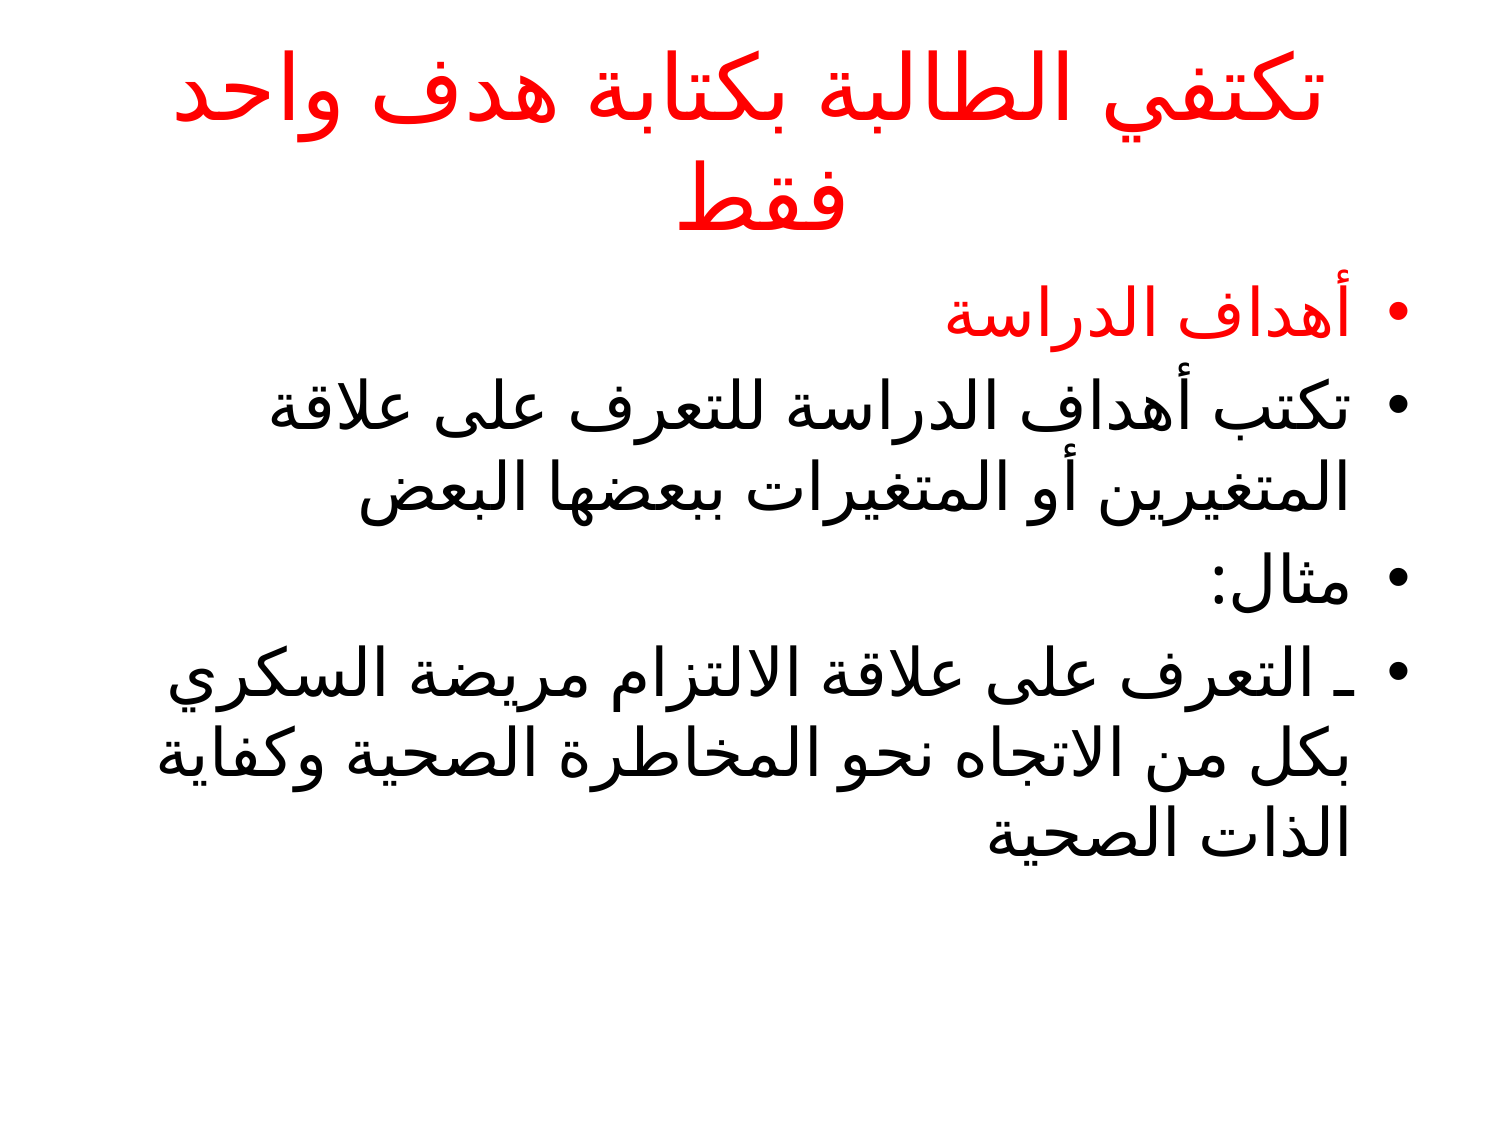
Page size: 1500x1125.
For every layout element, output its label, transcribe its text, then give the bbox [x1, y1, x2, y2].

title تكتفي الطالبة بكتابة هدف واحد فقط [75, 45, 1425, 233]
list أهداف الدراسة تكتب أهداف الدراسة للتعرف على علاقة المتغيرين أو المتغيرات ببعضها البعض مثال: ـ التعرف على علاقة الالتزام مريضة السكري بكل من الاتجاه نحو المخاطرة الصحية وكفاية الذات الصحية [75, 262, 1425, 1005]
